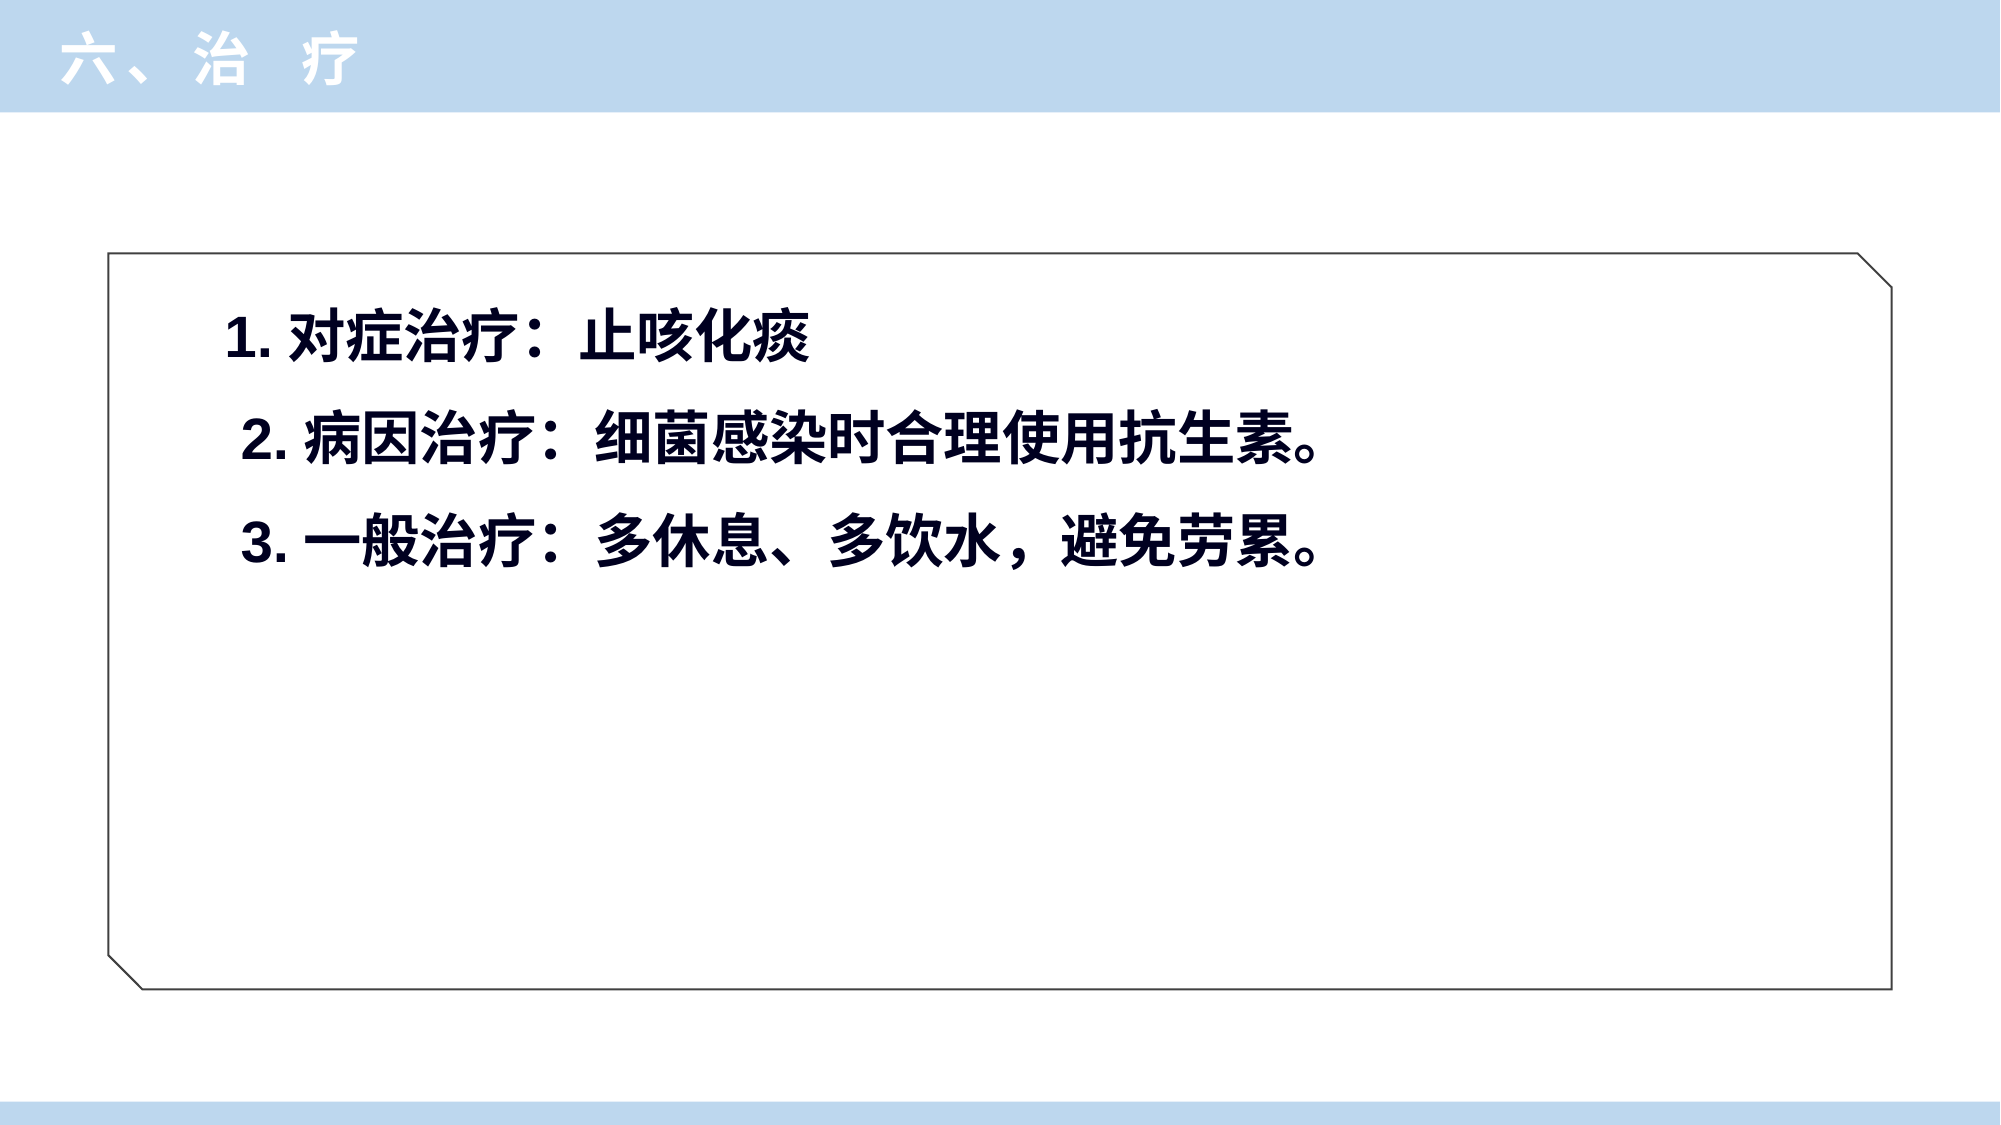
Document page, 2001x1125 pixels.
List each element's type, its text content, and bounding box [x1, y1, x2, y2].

text_box [107, 252, 1893, 991]
text_box 六、治 疗 [47, 16, 372, 98]
text_box 1.对症治疗：止咳化痰 2.病因治疗：细菌感染时合理使用抗生素。 3.一般治疗：多休息、多饮水，避免劳累。 [177, 270, 1806, 582]
